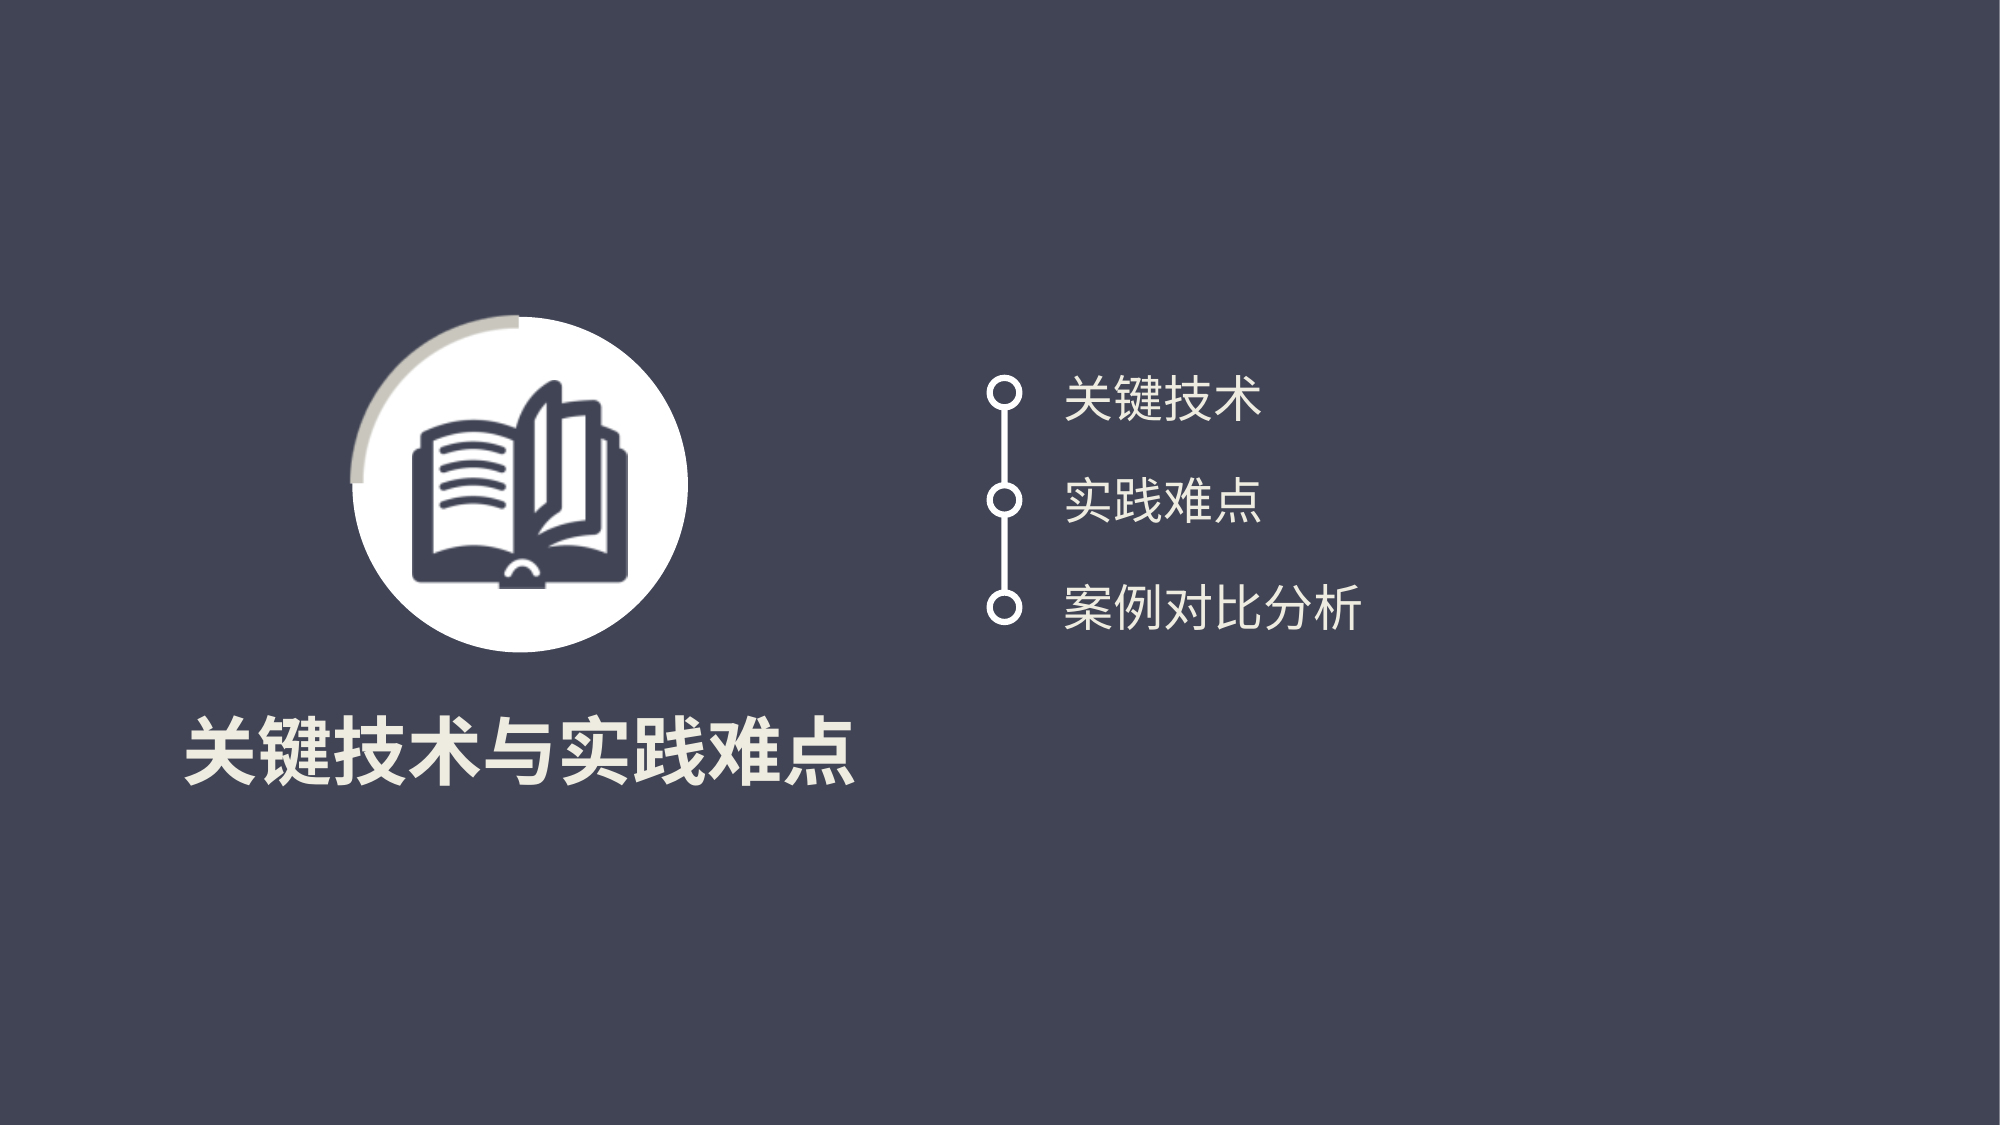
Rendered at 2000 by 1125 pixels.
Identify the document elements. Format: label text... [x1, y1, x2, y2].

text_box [989, 377, 1020, 623]
text_box 关键技术与实践难点 [167, 697, 873, 803]
text_box 实践难点 [1048, 462, 1279, 537]
text_box 关键技术 [1048, 359, 1279, 435]
text_box 案例对比分析 [1048, 569, 1379, 645]
picture [349, 314, 691, 656]
